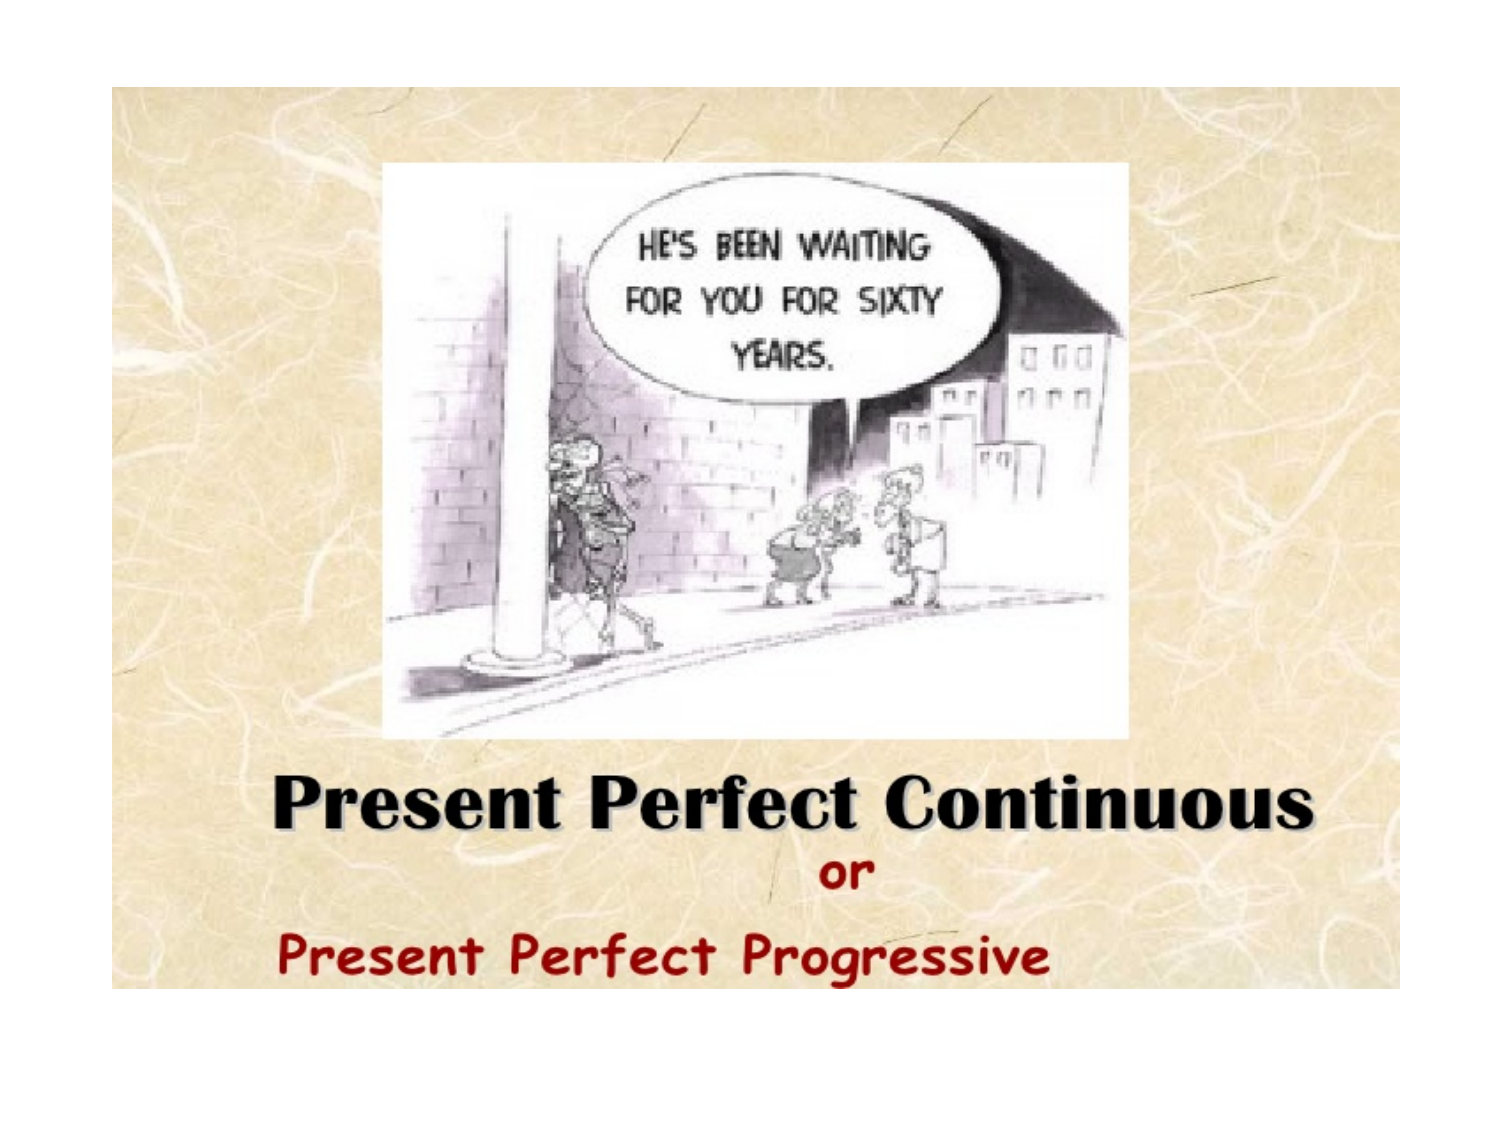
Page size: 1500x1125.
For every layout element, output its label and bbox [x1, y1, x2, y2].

picture [112, 87, 1401, 990]
